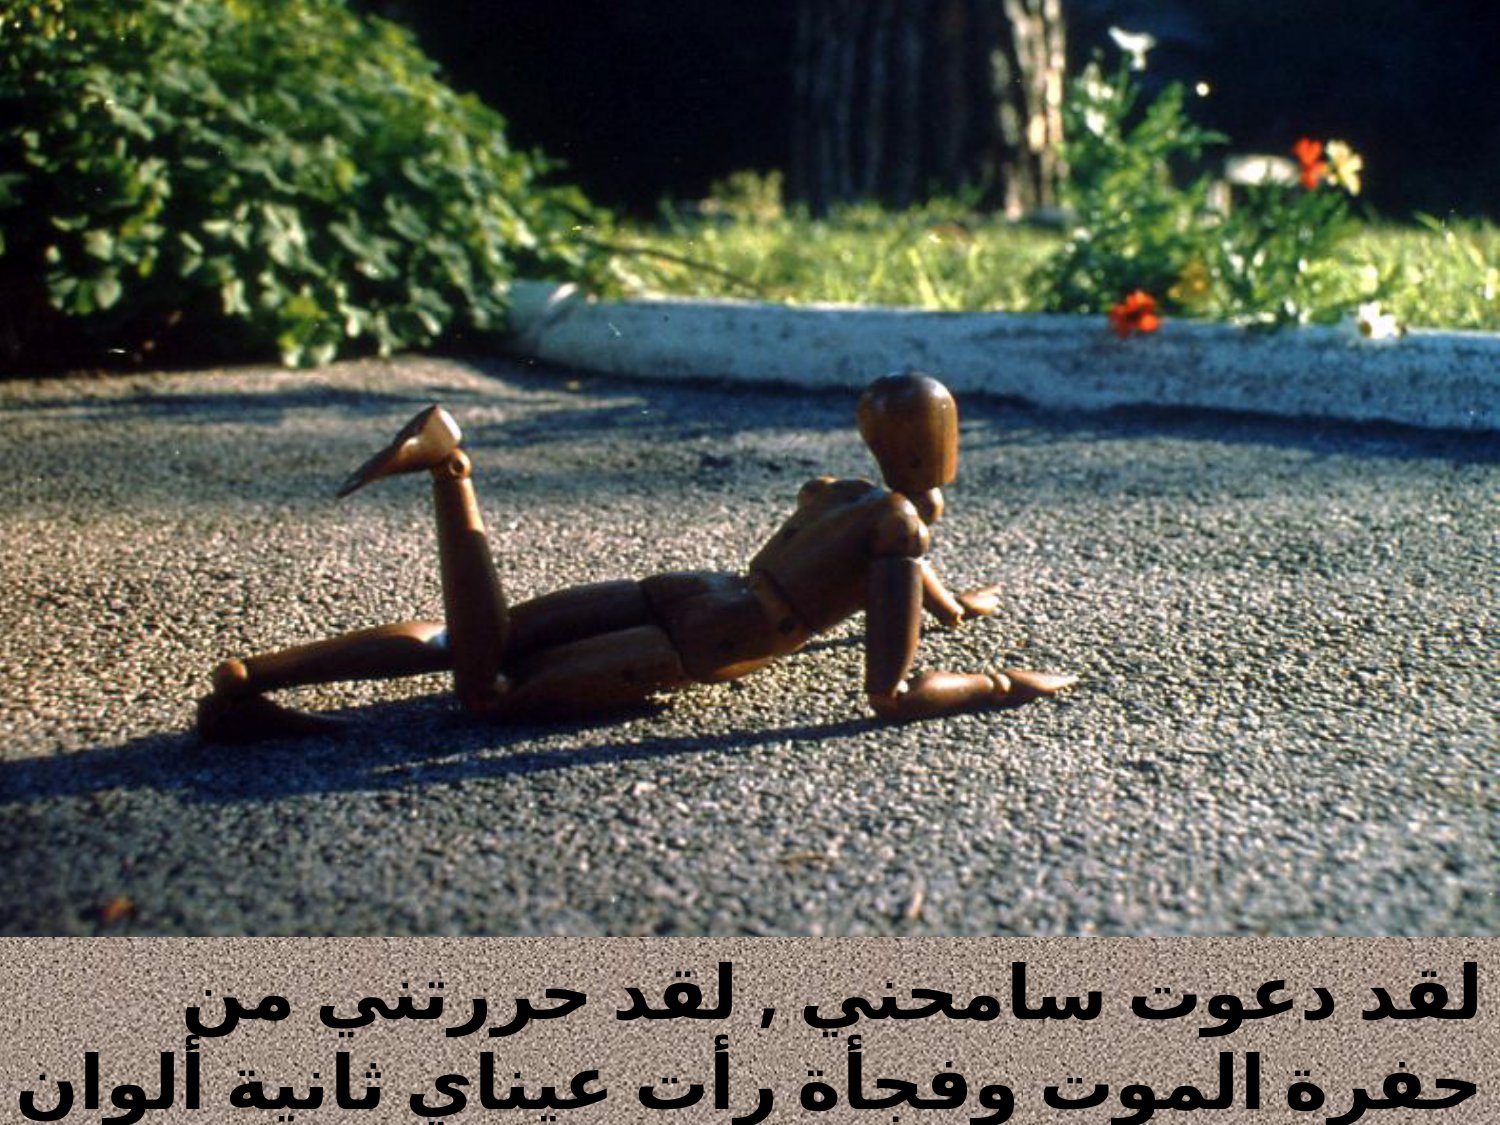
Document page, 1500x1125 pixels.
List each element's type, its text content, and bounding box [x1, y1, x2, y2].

picture [0, 0, 1500, 938]
text_box لقد دعوت سامحني , لقد حررتني من حفرة الموت وفجأة رأت عيناي ثانية ألوان الأرض [0, 946, 1500, 1125]
